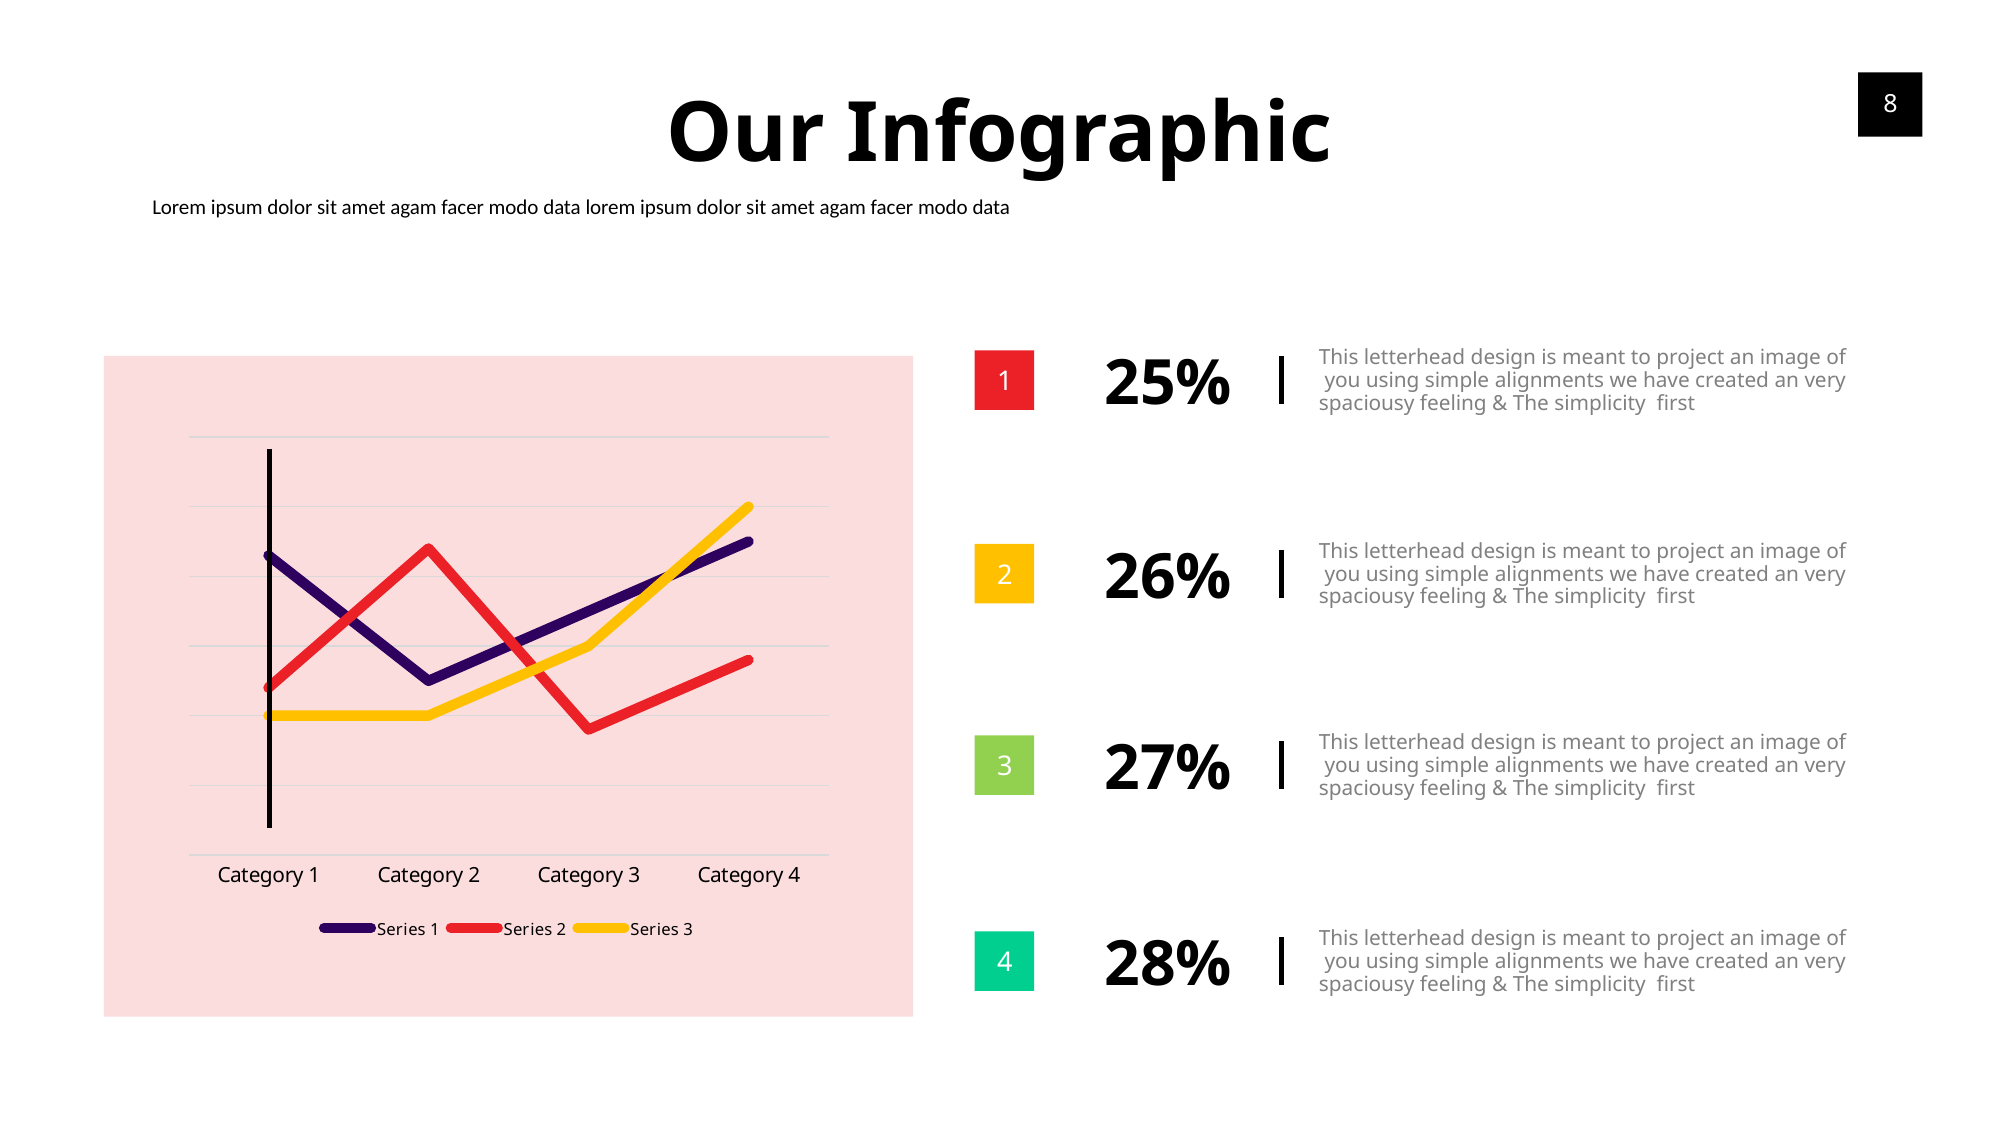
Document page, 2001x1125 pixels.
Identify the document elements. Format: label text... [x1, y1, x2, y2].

slide_number 8 [1863, 78, 1927, 130]
title Our Infographic [137, 78, 1863, 186]
subtitle Lorem ipsum dolor sit amet agam facer modo data lorem ipsum dolor sit amet agam facer modo data [137, 186, 1863, 227]
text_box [103, 333, 1897, 1017]
